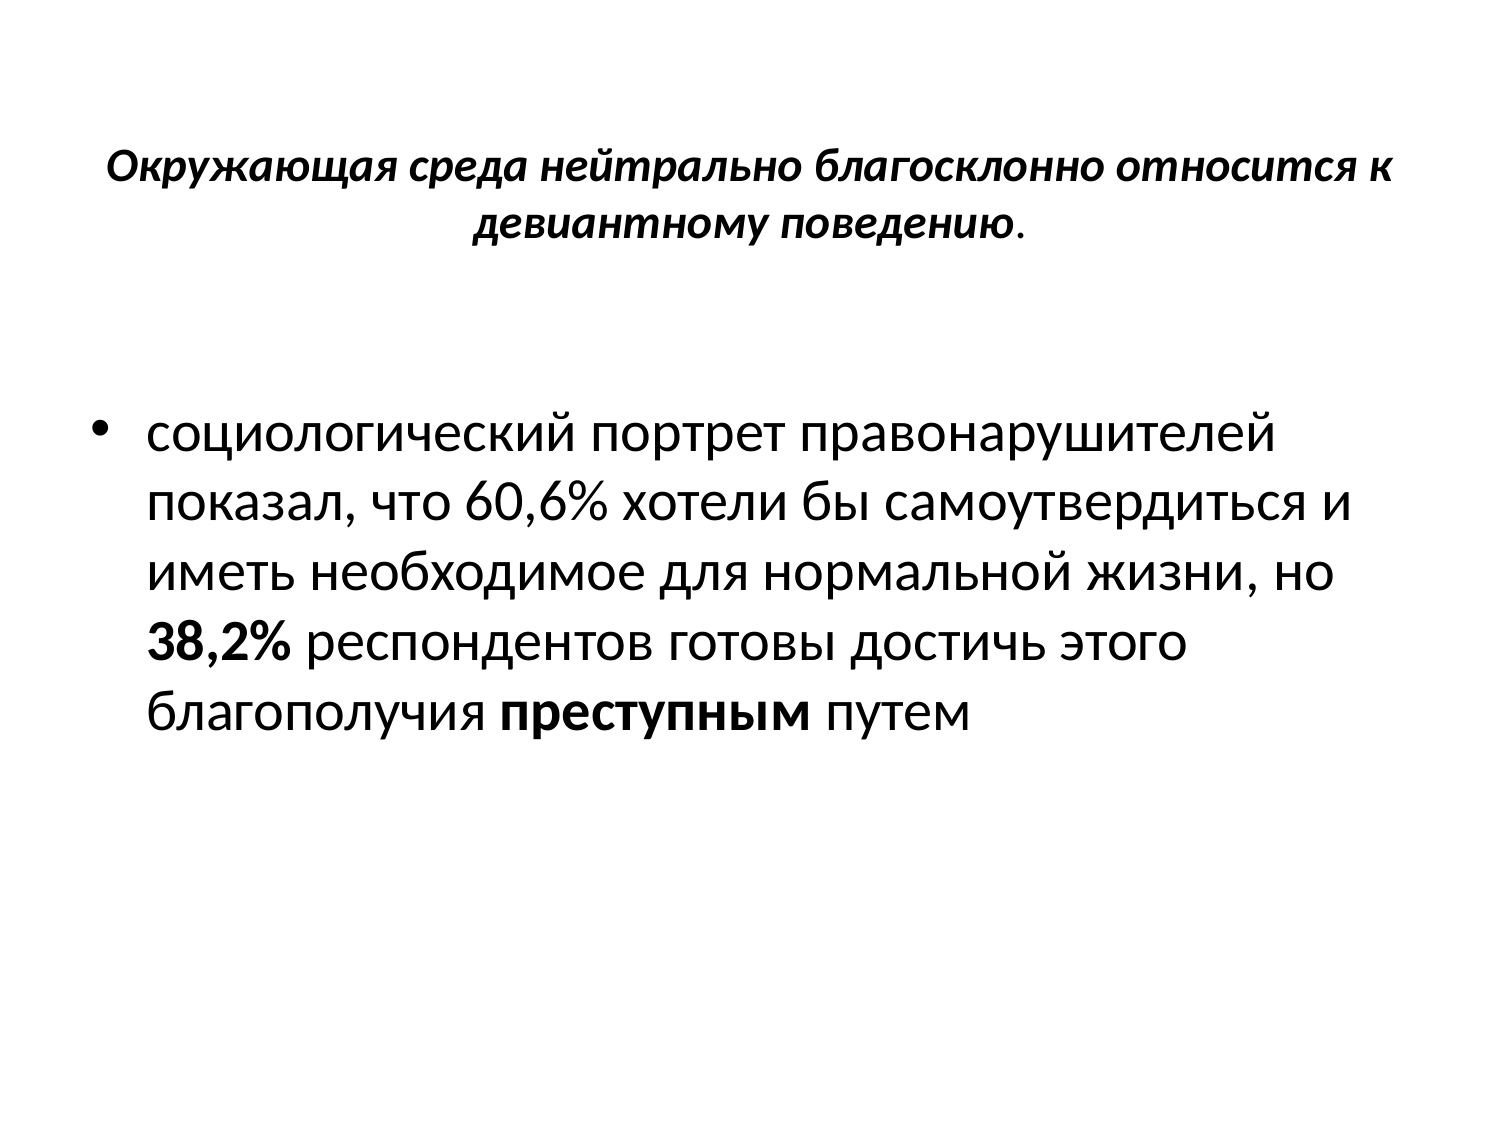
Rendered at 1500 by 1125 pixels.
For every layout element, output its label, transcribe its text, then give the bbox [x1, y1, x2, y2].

title Окружающая среда нейтрально благосклонно относится к девиантному поведению. [75, 125, 1425, 327]
list социологический портрет правонарушителей показал, что 60,6% хотели бы самоутвердиться и иметь необходимое для нормальной жизни, но 38,2% респондентов готовы достичь этого благополучия преступным путем [75, 385, 1425, 1005]
